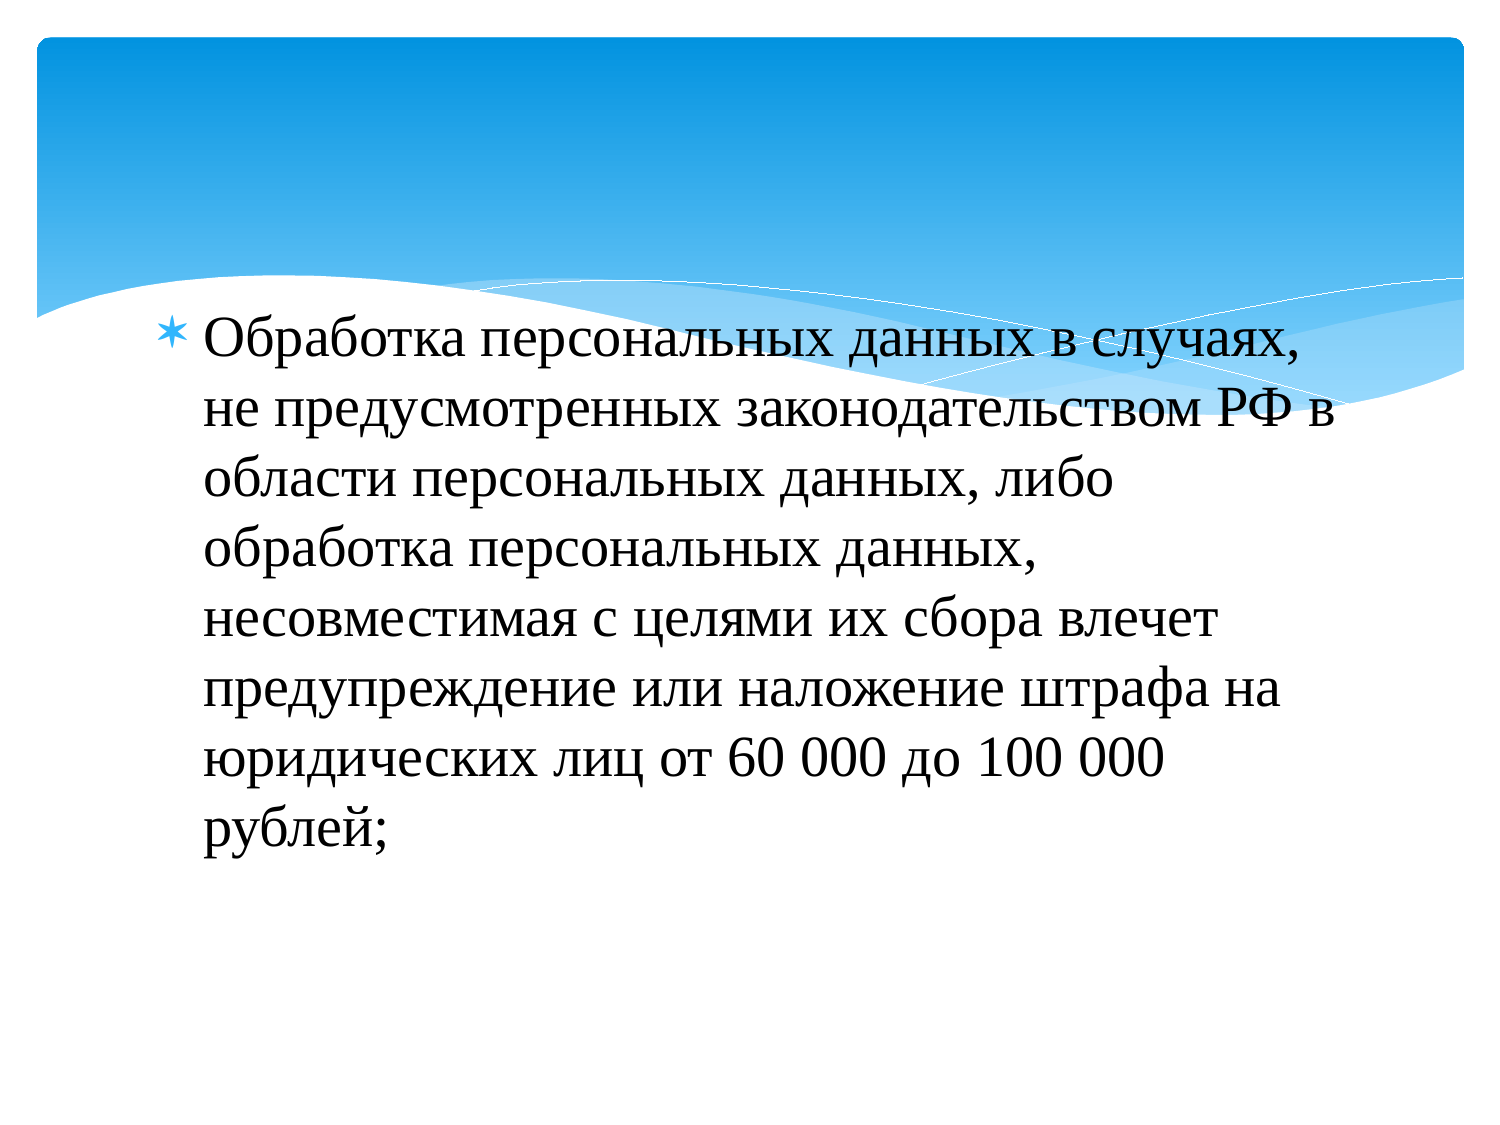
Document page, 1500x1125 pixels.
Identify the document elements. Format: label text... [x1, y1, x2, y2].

list Обработка персональных данных в случаях, не предусмотренных законодательством РФ в области персональных данных, либо обработка персональных данных, несовместимая с целями их сбора влечет предупреждение или наложение штрафа на юридических лиц от 60 000 до 100 000 рублей; [143, 290, 1359, 1005]
